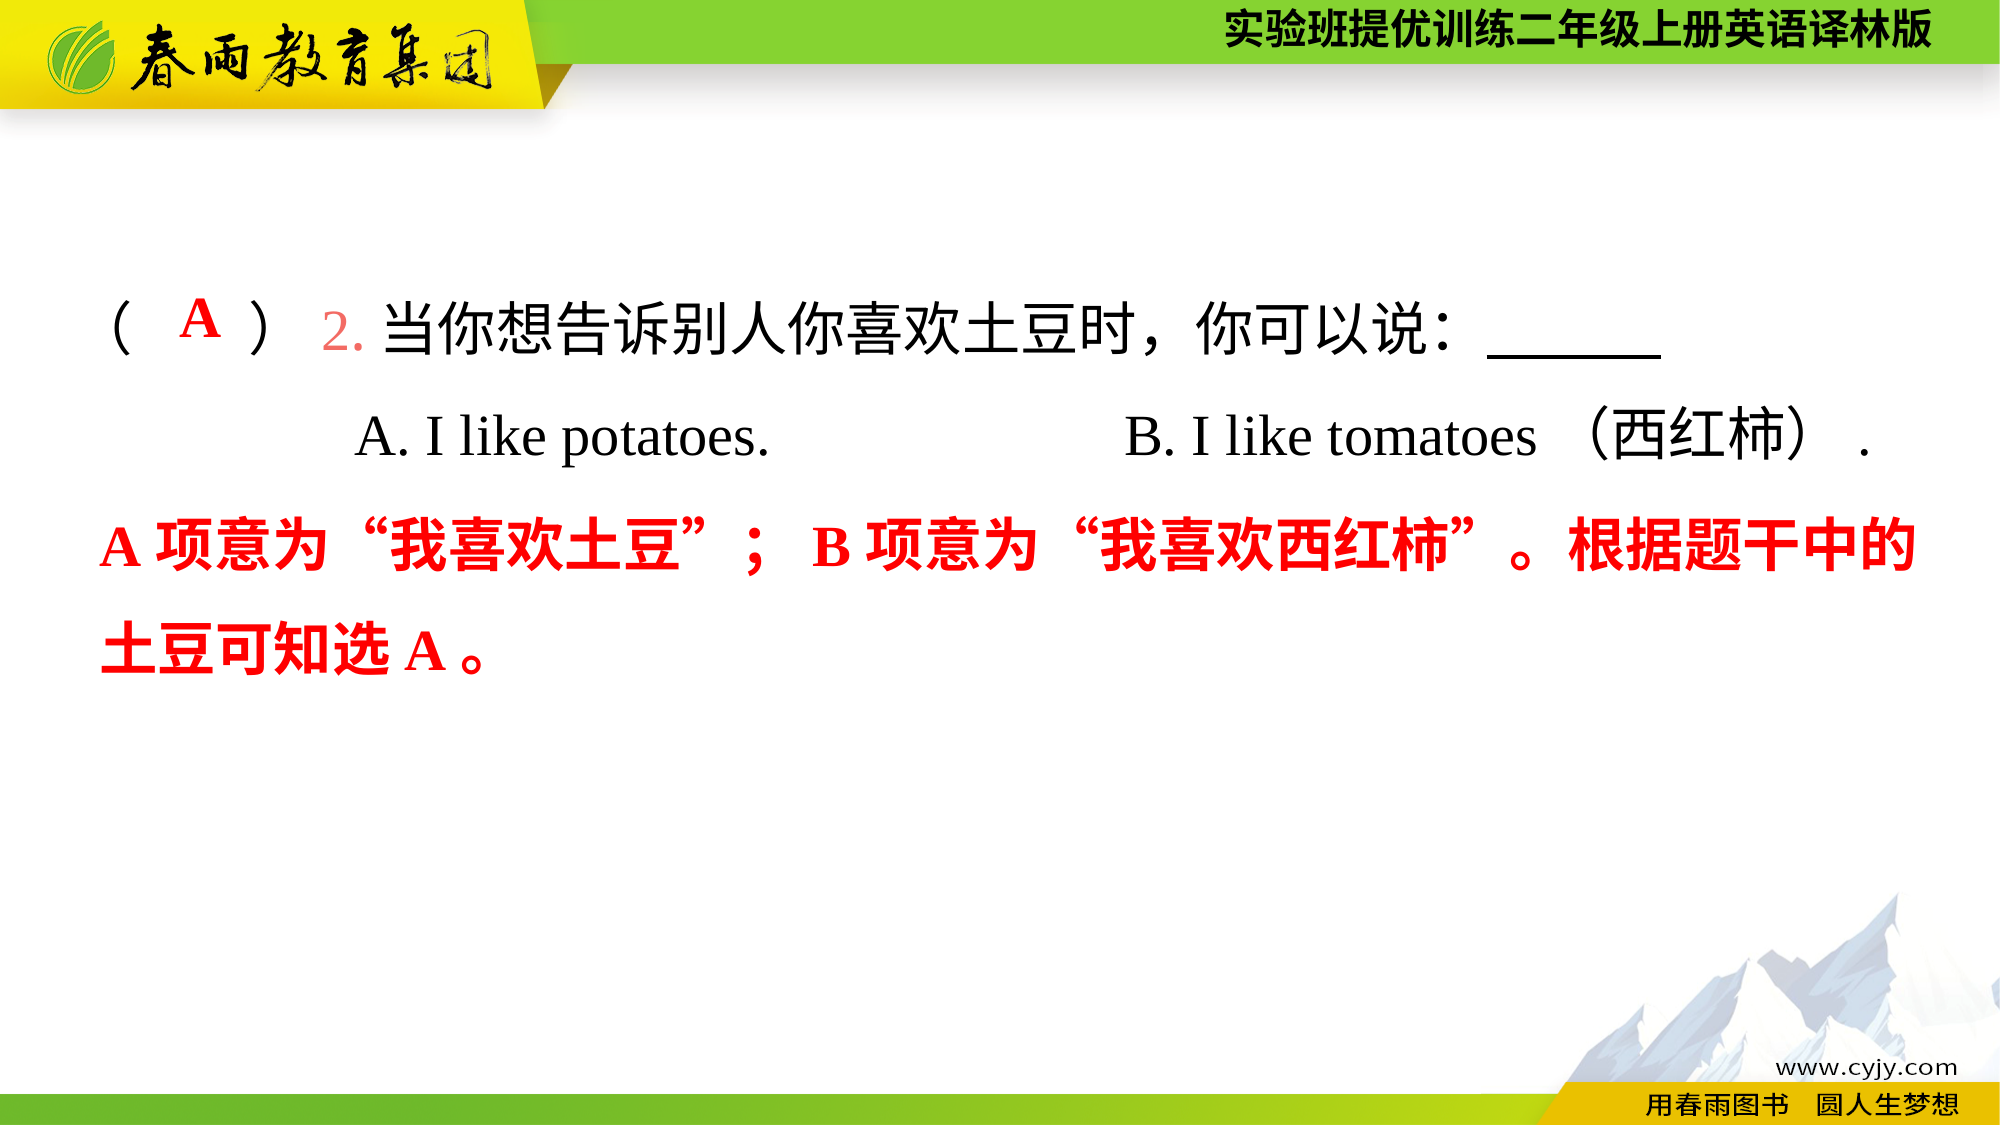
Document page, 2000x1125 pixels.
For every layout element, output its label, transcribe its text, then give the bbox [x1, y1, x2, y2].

picture [0, 0, 2000, 1125]
list （ ）2.当你想告诉别人你喜欢土豆时，你可以说： A. I like potatoes. B. I like tomatoes（西红柿）. [59, 249, 1944, 477]
text_box A [164, 271, 236, 357]
text_box A项意为“我喜欢土豆”；B项意为“我喜欢西红柿”。根据题干中的土豆可知选A。 [84, 465, 1933, 691]
